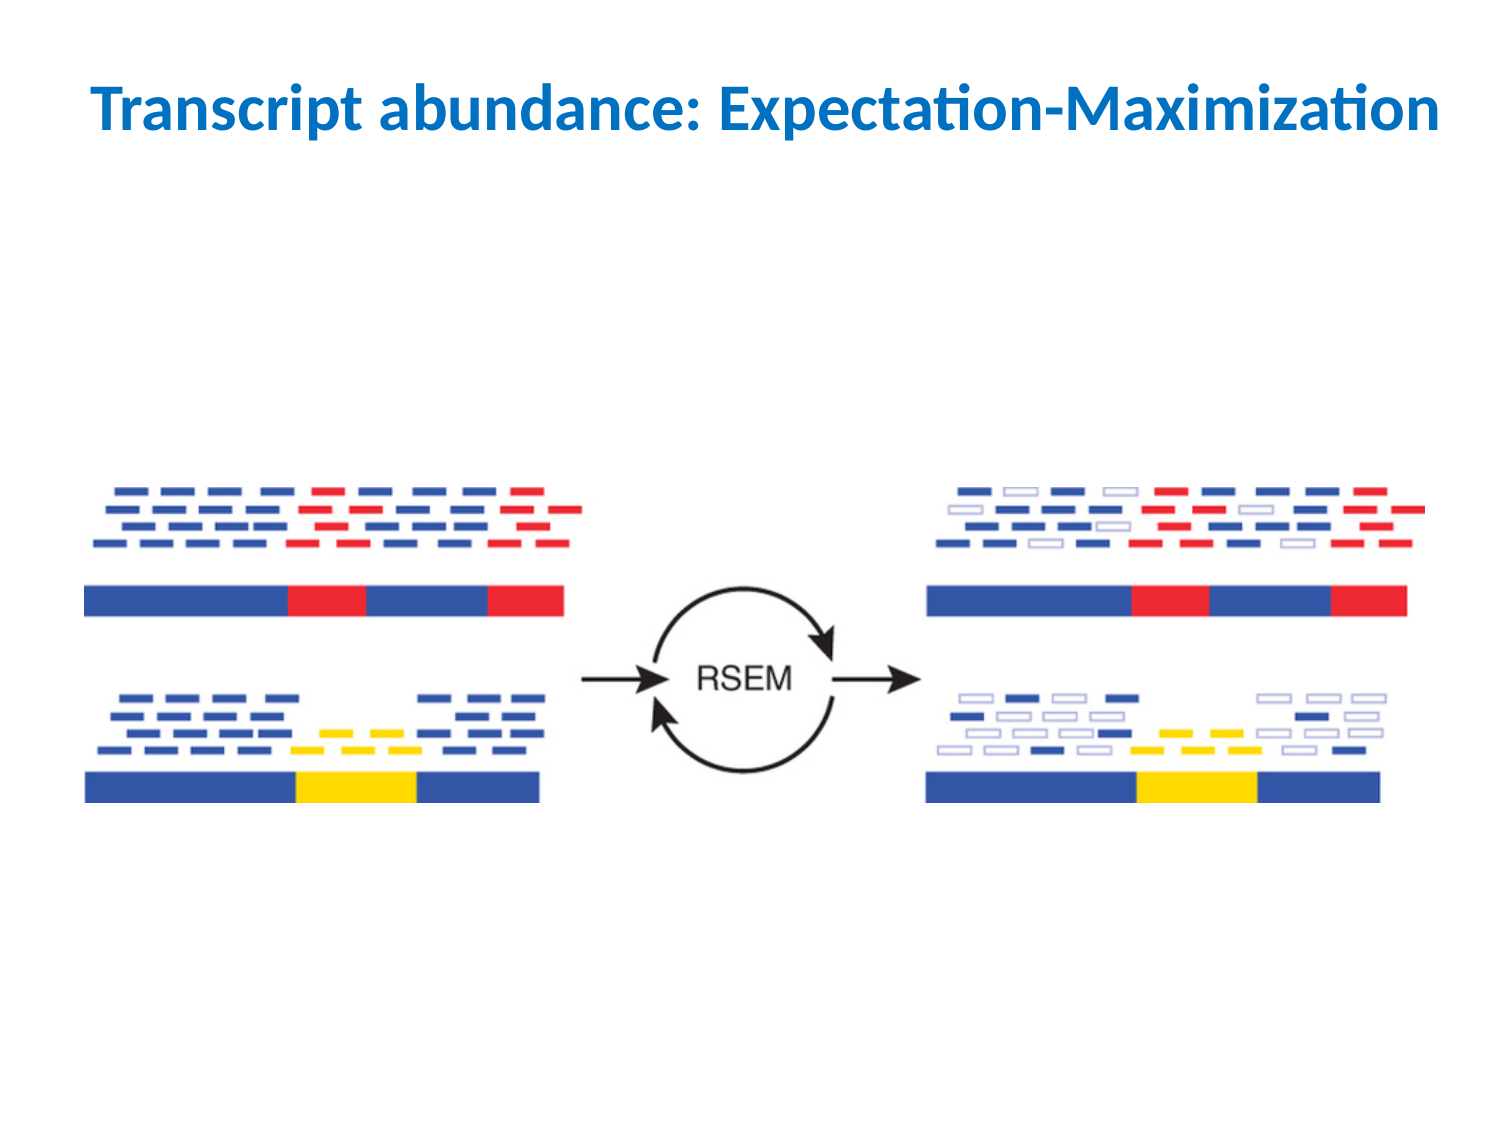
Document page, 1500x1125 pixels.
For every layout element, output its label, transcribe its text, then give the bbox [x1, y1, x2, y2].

picture [83, 487, 1426, 803]
title Transcript abundance: Expectation-Maximization [74, 44, 1463, 163]
